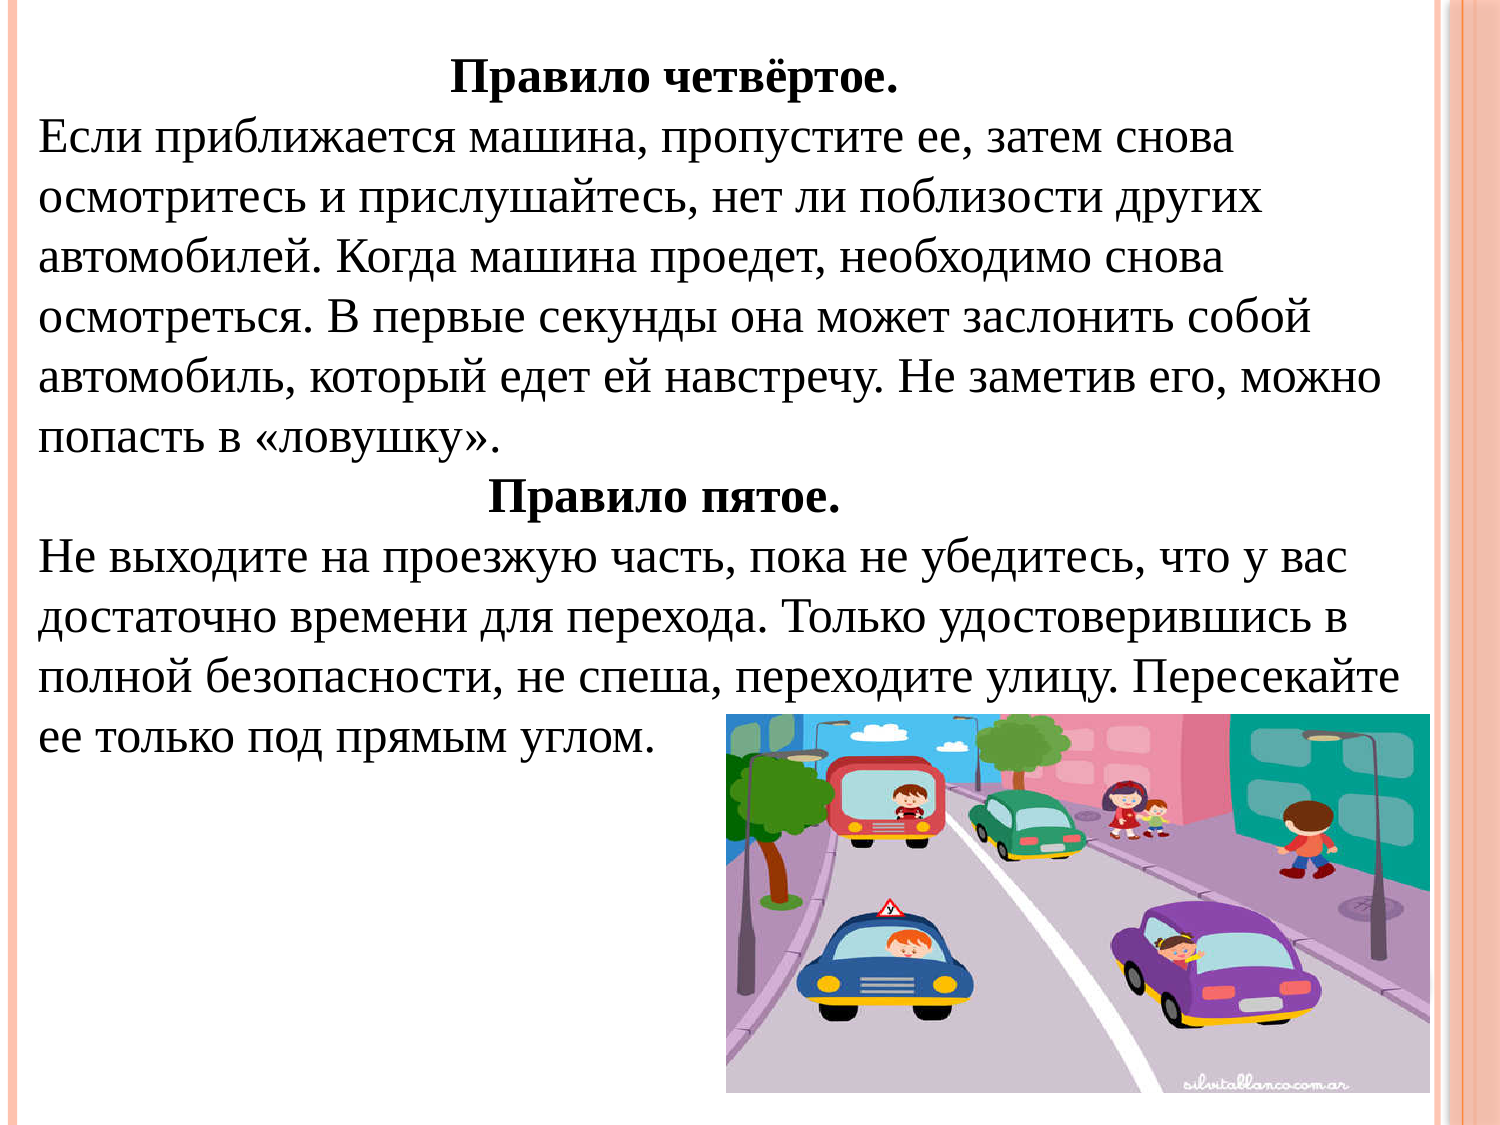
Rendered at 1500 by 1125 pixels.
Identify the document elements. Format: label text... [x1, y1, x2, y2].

picture [725, 714, 1431, 1093]
text_box Правило четвёртое. Если приближается машина, пропустите ее, затем снова осмотритесь и прислушайтесь, нет ли поблизости других автомобилей. Когда машина проедет, необходимо снова осмотреться. В первые секунды она может заслонить собой автомобиль, который едет ей навстречу. Не заметив его, можно попасть в «ловушку». Правило пятое. Не выходите на проезжую часть, пока не убедитесь, что у вас достаточно времени для перехода. Только удостоверившись в полной безопасности, не спеша, переходите улицу. Пересекайте ее только под прямым углом. [23, 35, 1430, 830]
